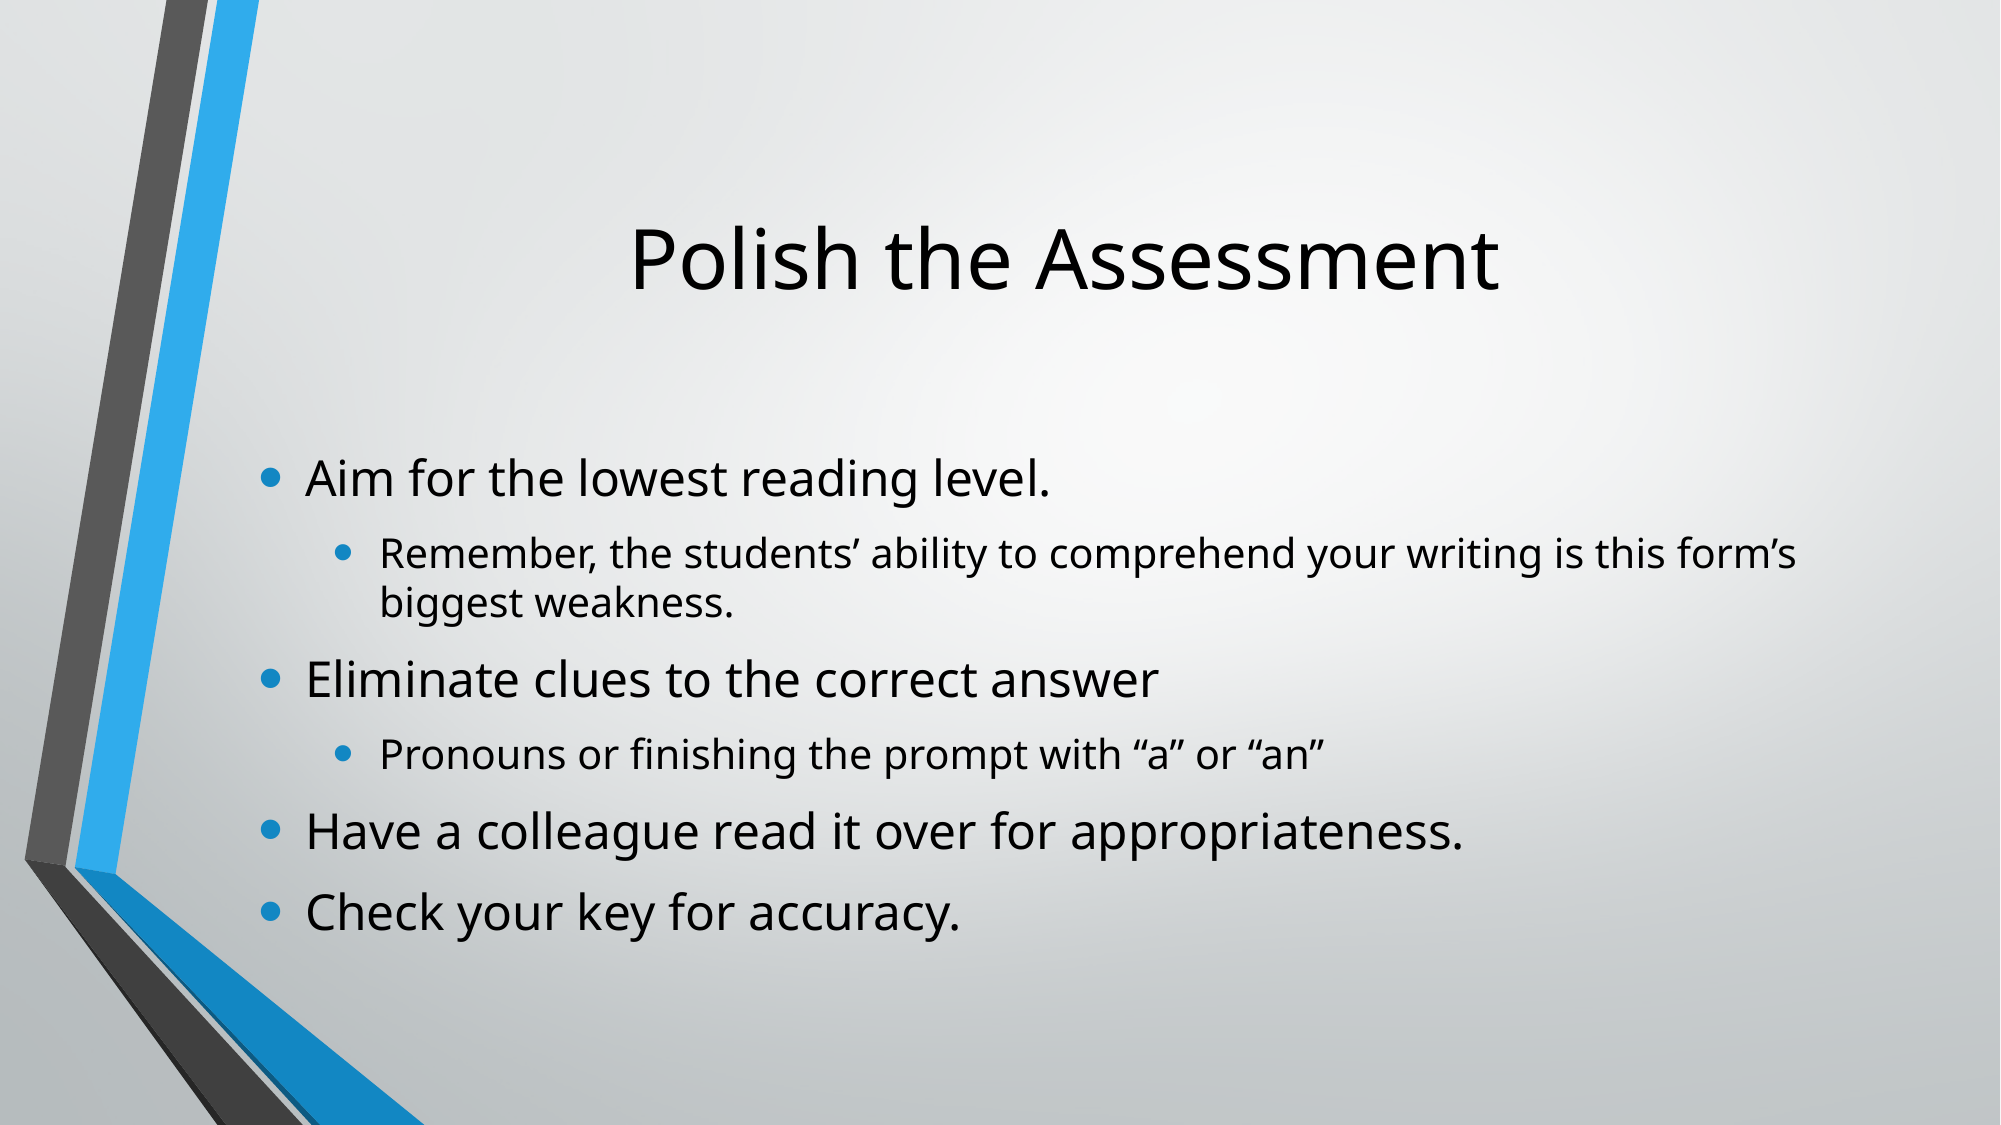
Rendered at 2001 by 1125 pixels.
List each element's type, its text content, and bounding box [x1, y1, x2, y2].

list Aim for the lowest reading level. Remember, the students’ ability to comprehend your writing is this form’s biggest weakness. Eliminate clues to the correct answer Pronouns or finishing the prompt with “a” or “an” Have a colleague read it over for appropriateness. Check your key for accuracy. [243, 437, 1887, 950]
title Polish the Assessment [243, 112, 1887, 400]
